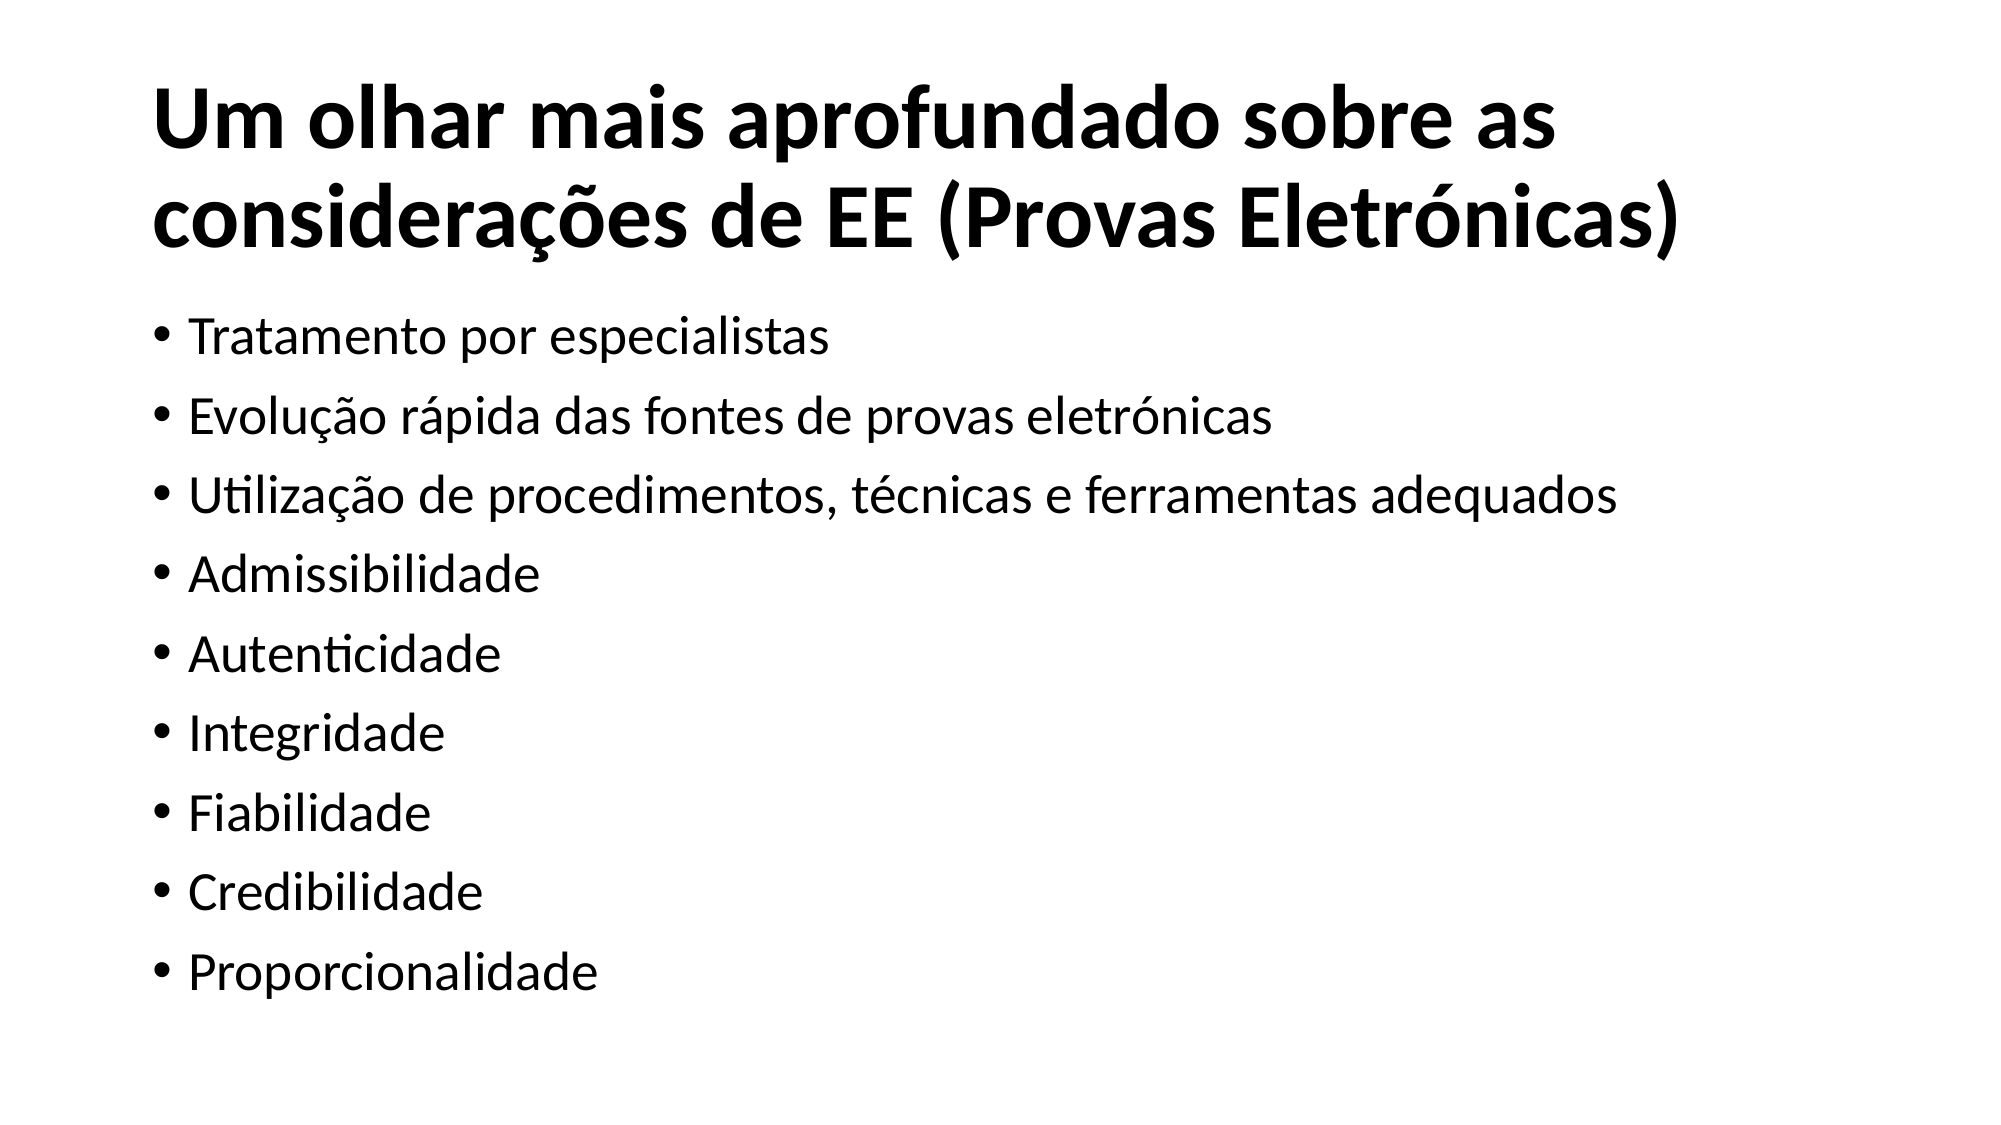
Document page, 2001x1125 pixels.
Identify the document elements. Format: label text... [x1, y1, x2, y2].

title Um olhar mais aprofundado sobre as considerações de EE (Provas Eletrónicas) [137, 59, 1863, 278]
list Tratamento por especialistas Evolução rápida das fontes de provas eletrónicas Utilização de procedimentos, técnicas e ferramentas adequados Admissibilidade Autenticidade Integridade Fiabilidade Credibilidade Proporcionalidade [137, 299, 1863, 1014]
